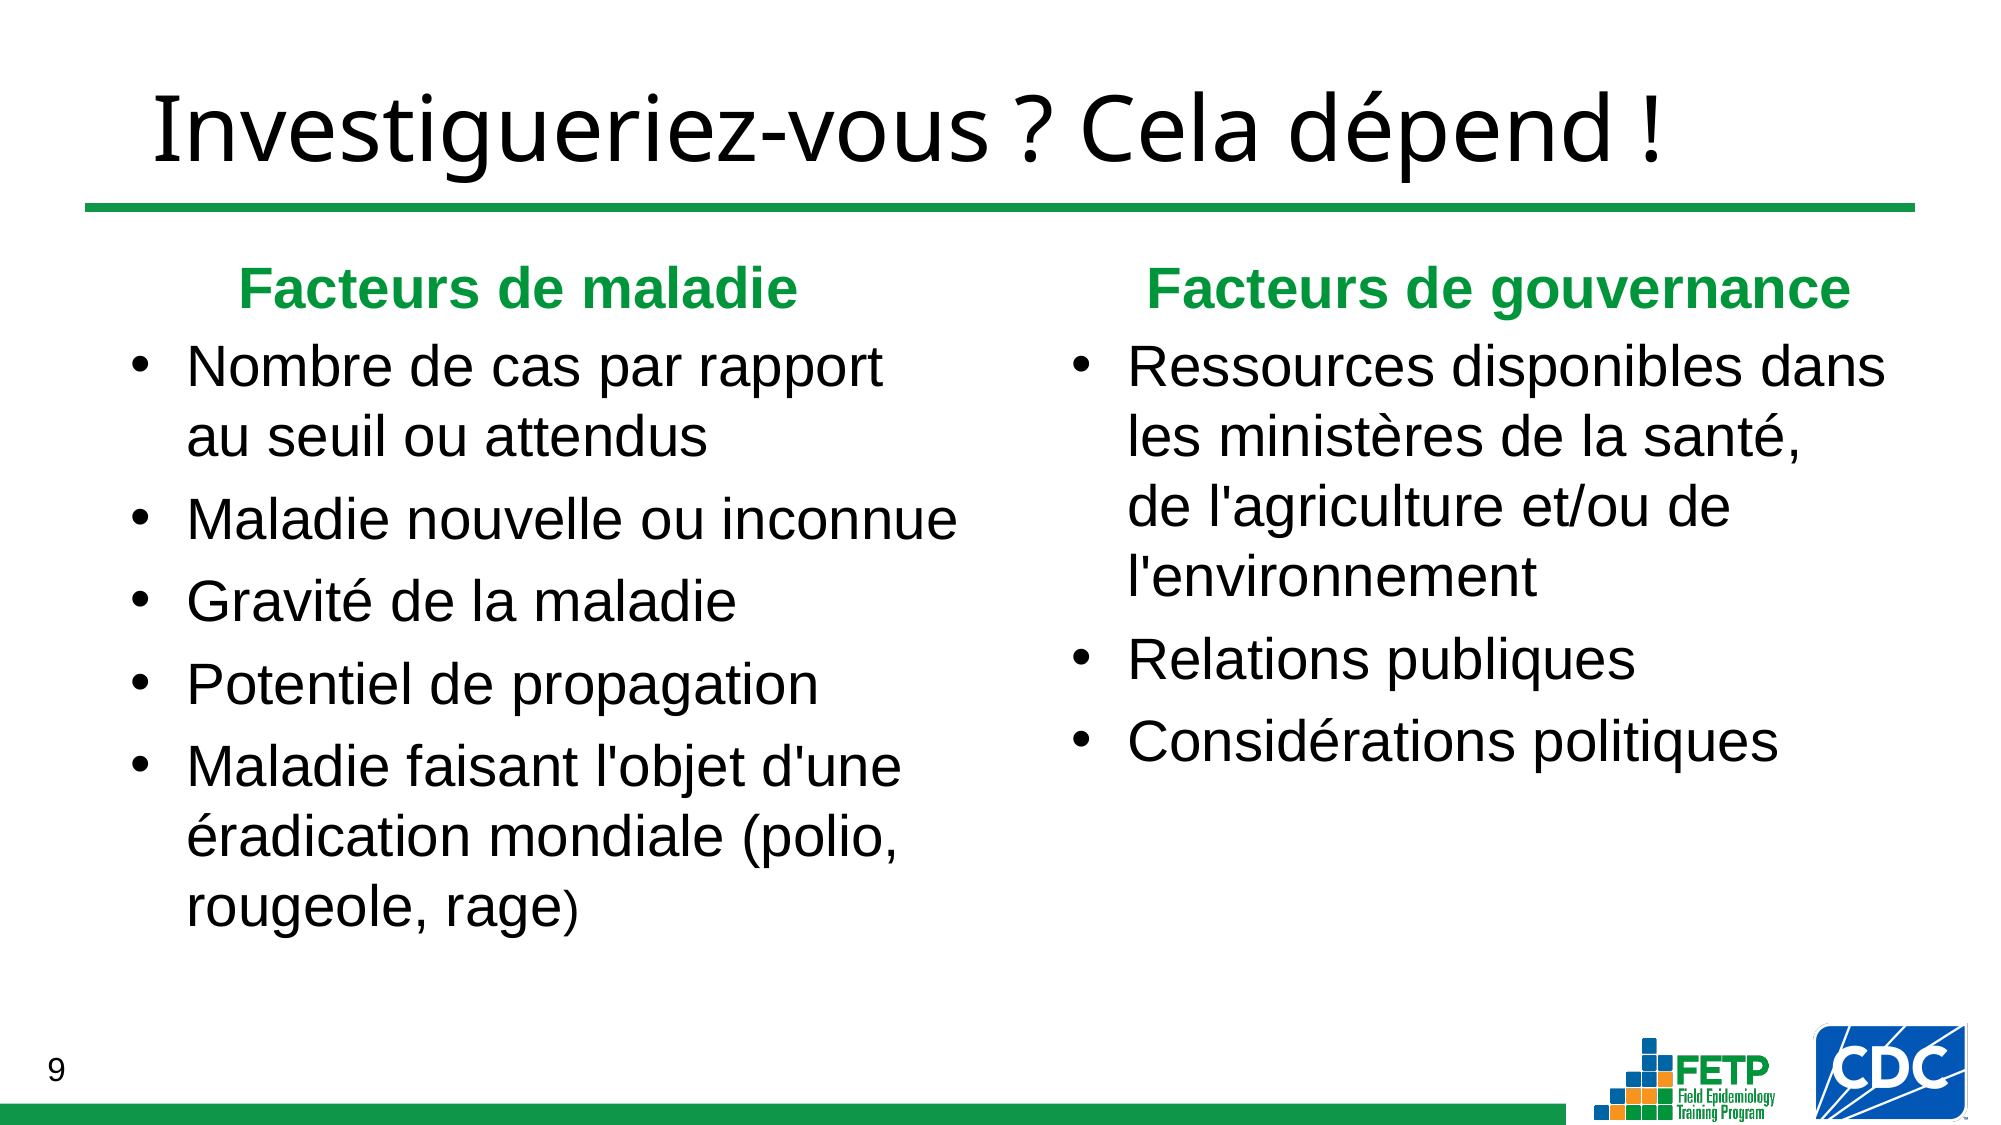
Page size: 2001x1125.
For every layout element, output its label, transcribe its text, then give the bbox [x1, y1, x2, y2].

list Facteurs de maladie Nombre de cas par rapport au seuil ou attendus Maladie nouvelle ou inconnue Gravité de la maladie Potentiel de propagation Maladie faisant l'objet d'une éradication mondiale (polio, rougeole, rage) [58, 242, 979, 1004]
text_box Facteurs de gouvernance Ressources disponibles dans les ministères de la santé, de l'agriculture et/ou de l'environnement Relations publiques Considérations politiques [999, 242, 2000, 1004]
picture [1594, 1038, 1775, 1122]
picture [1813, 1023, 1968, 1122]
text_box Investigueriez-vous ? Cela dépend ! [137, 75, 1863, 207]
